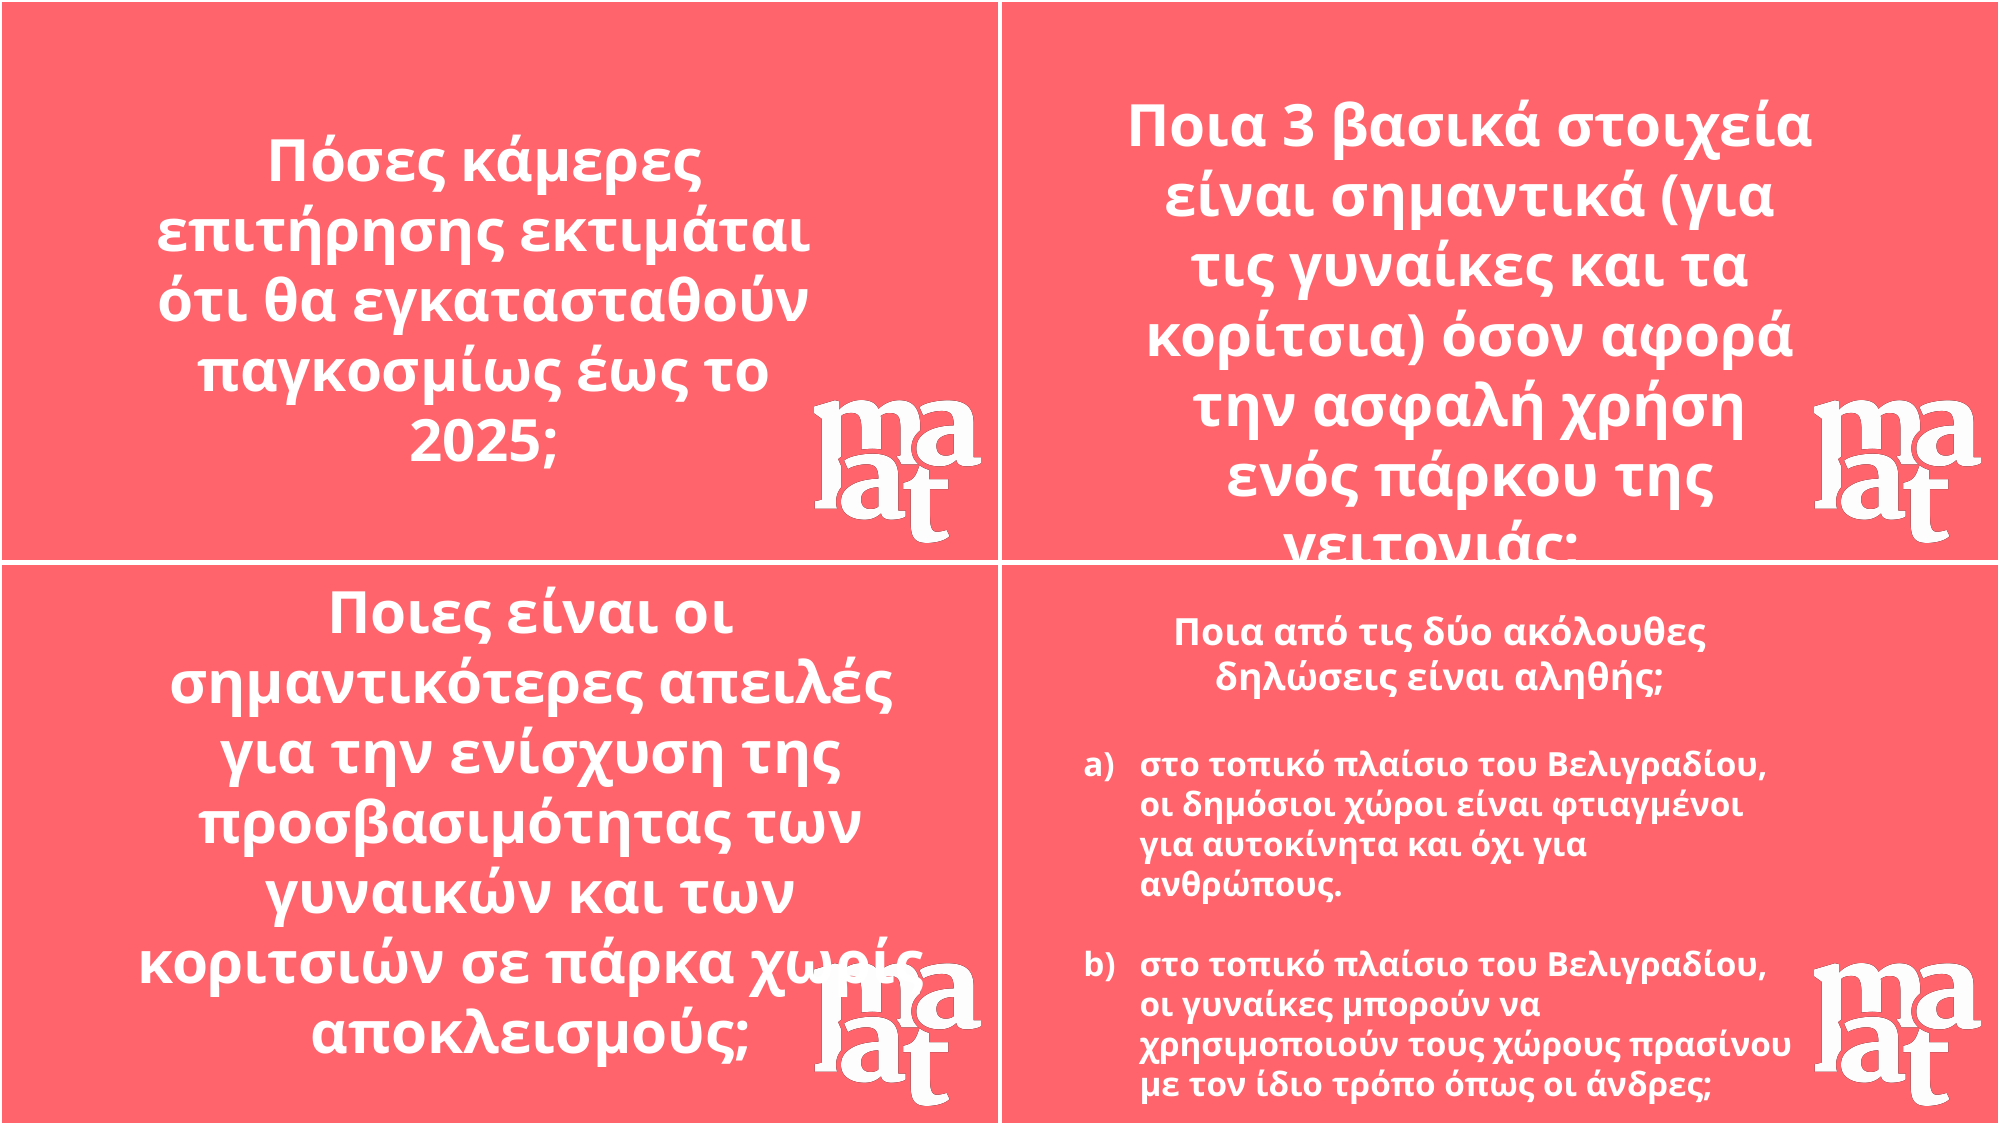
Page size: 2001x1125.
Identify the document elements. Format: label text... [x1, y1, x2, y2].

picture [1814, 962, 1981, 1106]
picture [1814, 400, 1981, 544]
text_box Ποια 3 βασικά στοιχεία είναι σημαντικά (για τις γυναίκες και τα κορίτσια) όσον αφορά την ασφαλή χρήση ενός πάρκου της γειτονιάς; [1107, 80, 1832, 562]
text_box [999, 0, 2000, 562]
picture [814, 962, 981, 1106]
text_box [999, 562, 2000, 1125]
text_box [0, 562, 999, 1125]
text_box Πόσες κάμερες επιτήρησης εκτιμάται ότι θα εγκατασταθούν παγκοσμίως έως το 2025; [102, 116, 866, 481]
picture [814, 400, 981, 544]
text_box [0, 0, 999, 562]
text_box Ποια από τις δύο ακόλουθες δηλώσεις είναι αληθής; στο τοπικό πλαίσιο του Βελιγραδίου, οι δημόσιοι χώροι είναι φτιαγμένοι για αυτοκίνητα και όχι για ανθρώπους. στο τοπικό πλαίσιο του Βελιγραδίου, οι γυναίκες μπορούν να χρησιμοποιούν τους χώρους πρασίνου με τον ίδιο τρόπο όπως οι άνδρες; [1068, 600, 1811, 1111]
text_box Ποιες είναι οι σημαντικότερες απειλές για την ενίσχυση της προσβασιμότητας των γυναικών και των κοριτσιών σε πάρκα χωρίς αποκλεισμούς; [102, 567, 960, 1073]
